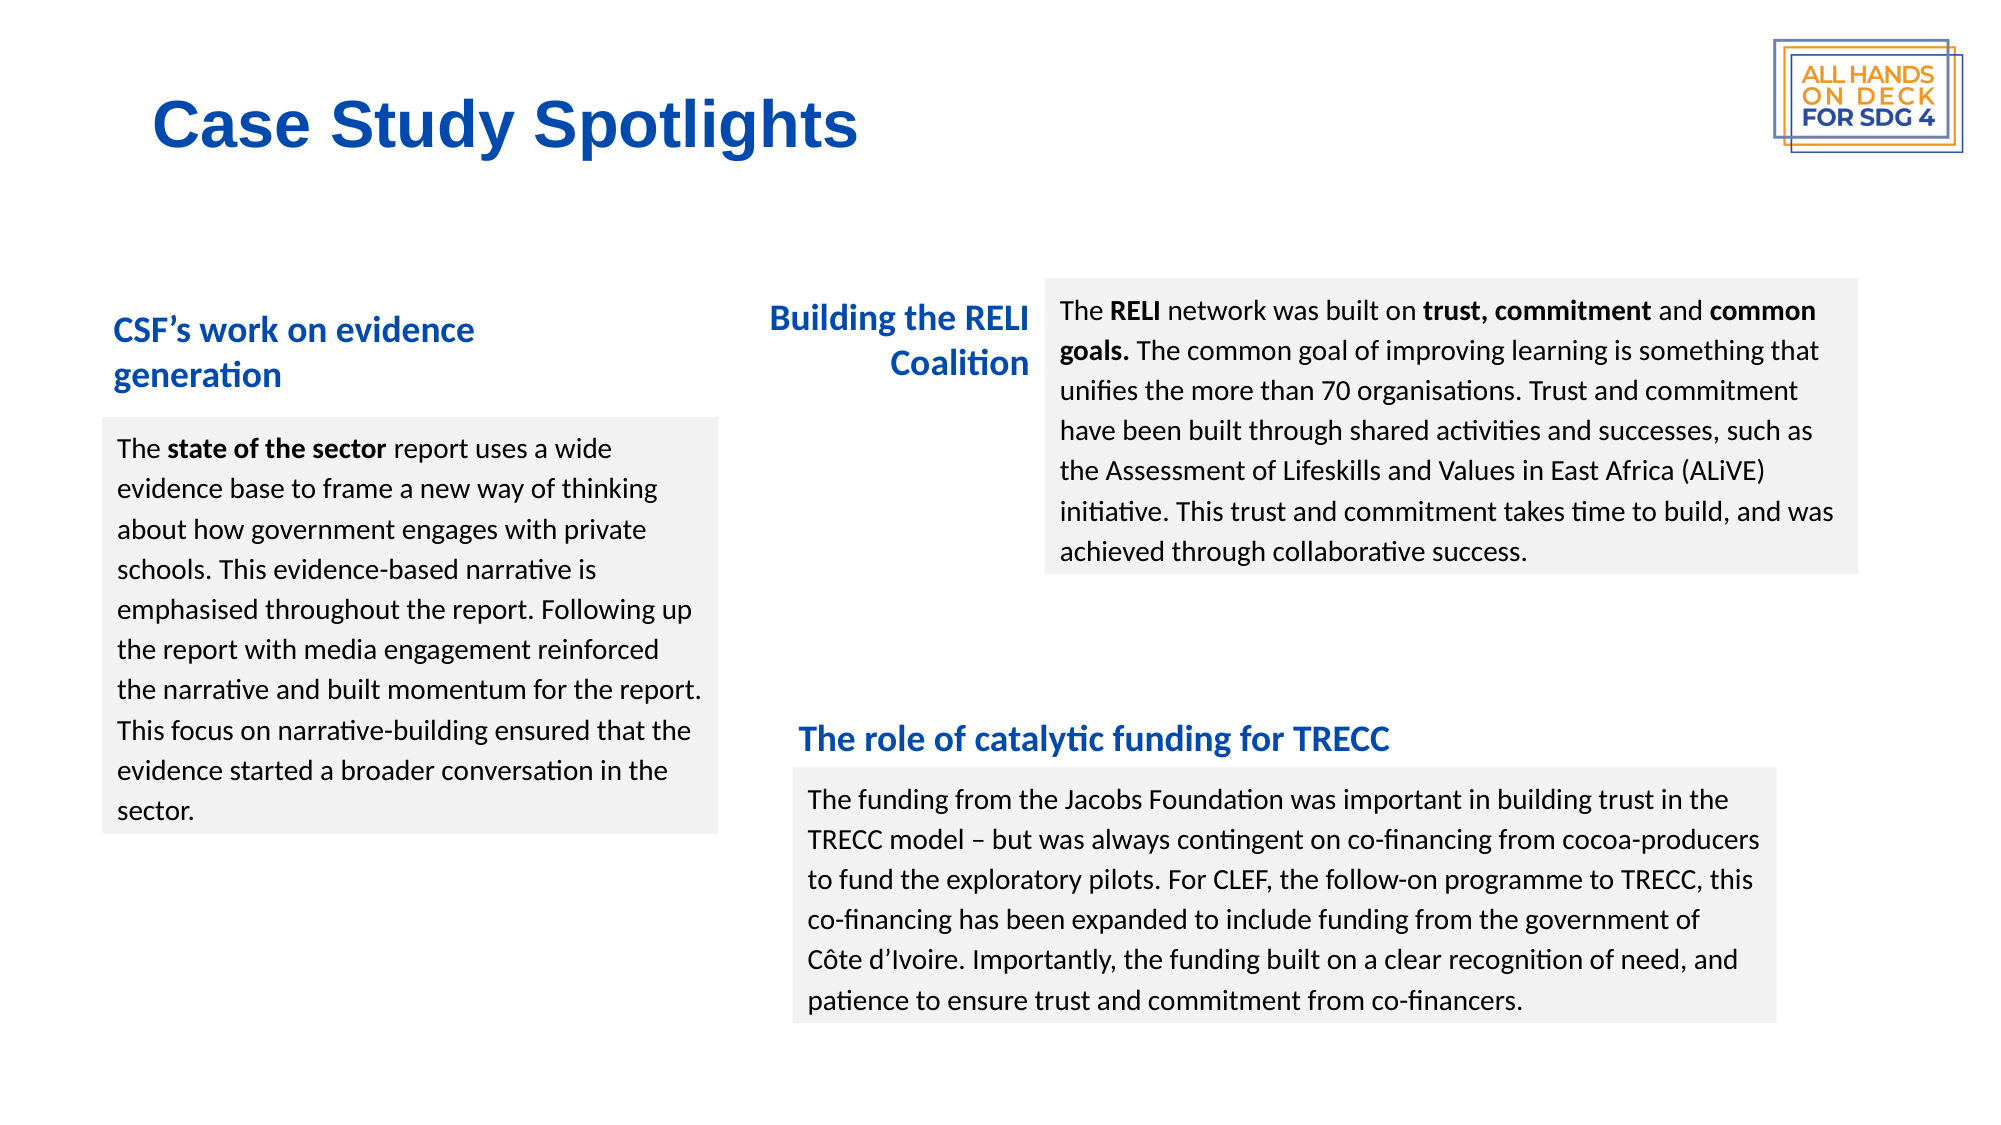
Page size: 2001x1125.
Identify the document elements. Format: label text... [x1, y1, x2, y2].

text_box Building the RELI Coalition [713, 285, 1045, 391]
text_box CSF’s work on evidence generation [98, 297, 621, 403]
title Case Study Spotlights [137, 59, 1156, 193]
text_box The role of catalytic funding for TRECC [783, 706, 1487, 767]
text_box The funding from the Jacobs Foundation was important in building trust in the TRECC model – but was always contingent on co-financing from cocoa-producers to fund the exploratory pilots. For CLEF, the follow-on programme to TRECC, this co-financing has been expanded to include funding from the government of Côte d’Ivoire. Importantly, the funding built on a clear recognition of need, and patience to ensure trust and commitment from co-financers. [792, 767, 1777, 1024]
text_box The RELI network was built on trust, commitment and common goals. The common goal of improving learning is something that unifies the more than 70 organisations. Trust and commitment have been built through shared activities and successes, such as the Assessment of Lifeskills and Values in East Africa (ALiVE) initiative. This trust and commitment takes time to build, and was achieved through collaborative success. [1044, 278, 1859, 575]
picture [1770, 34, 1978, 168]
text_box The state of the sector report uses a wide evidence base to frame a new way of thinking about how government engages with private schools. This evidence-based narrative is emphasised throughout the report. Following up the report with media engagement reinforced the narrative and built momentum for the report. This focus on narrative-building ensured that the evidence started a broader conversation in the sector. [102, 416, 719, 834]
